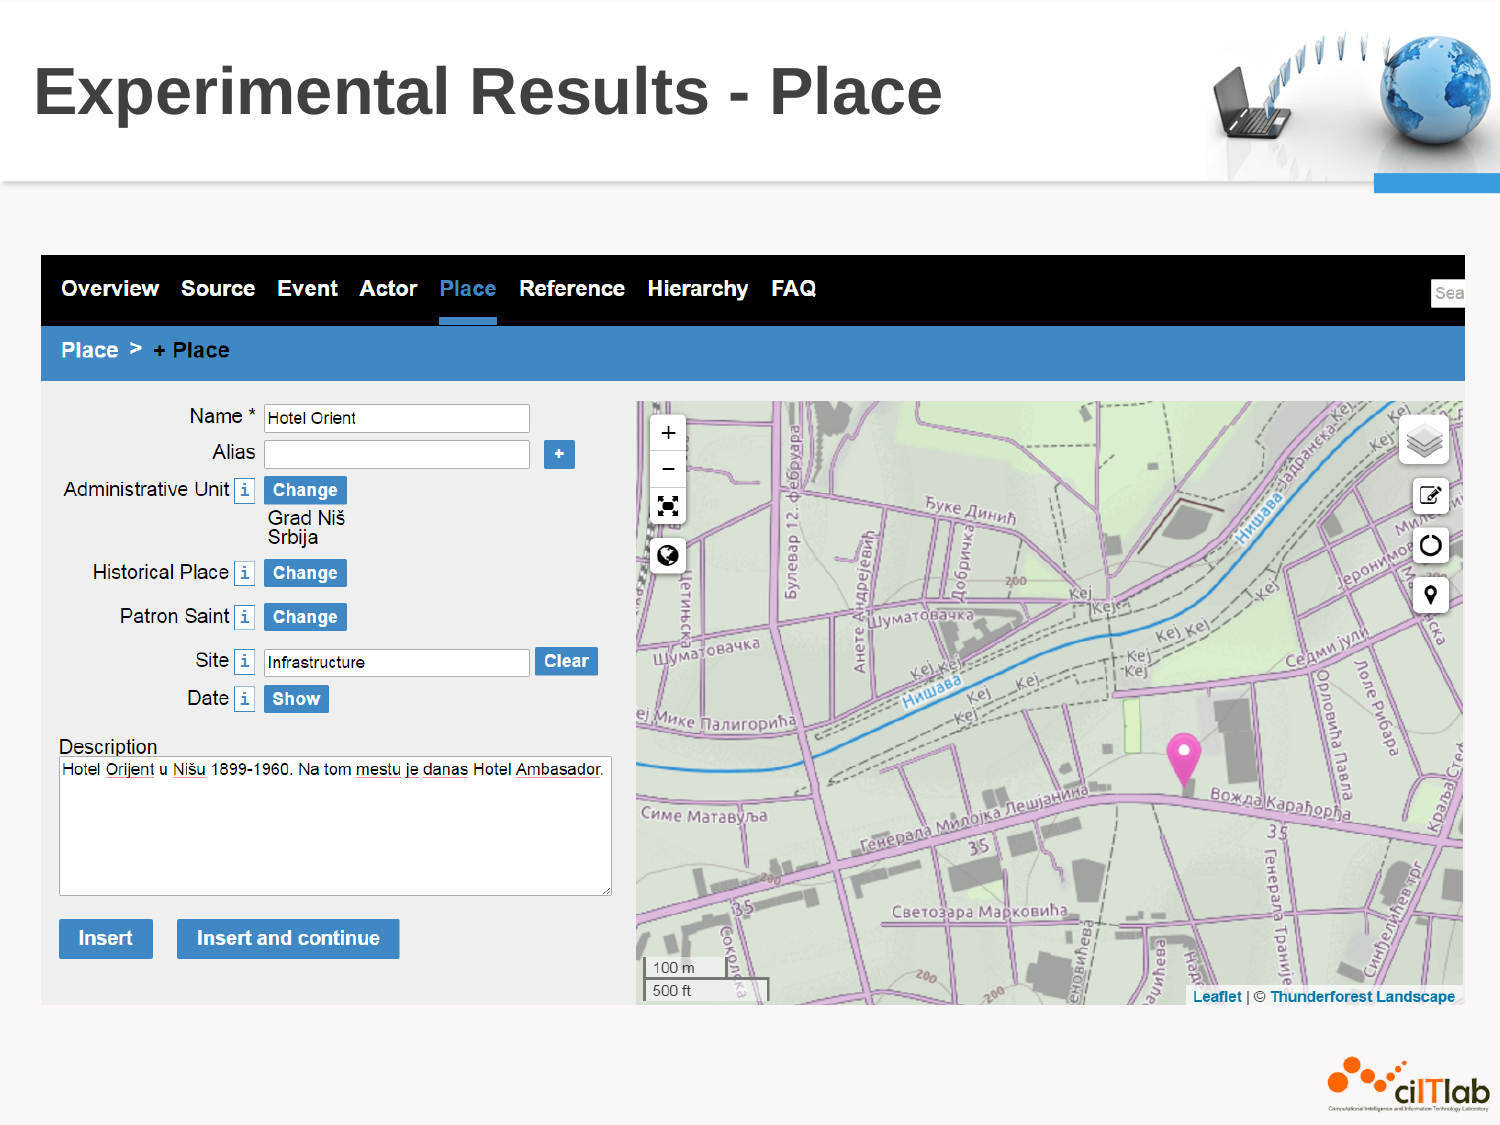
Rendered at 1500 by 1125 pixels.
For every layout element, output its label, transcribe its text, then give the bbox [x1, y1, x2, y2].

picture [0, 176, 1500, 1125]
title Experimental Results - Place [0, 0, 1500, 176]
